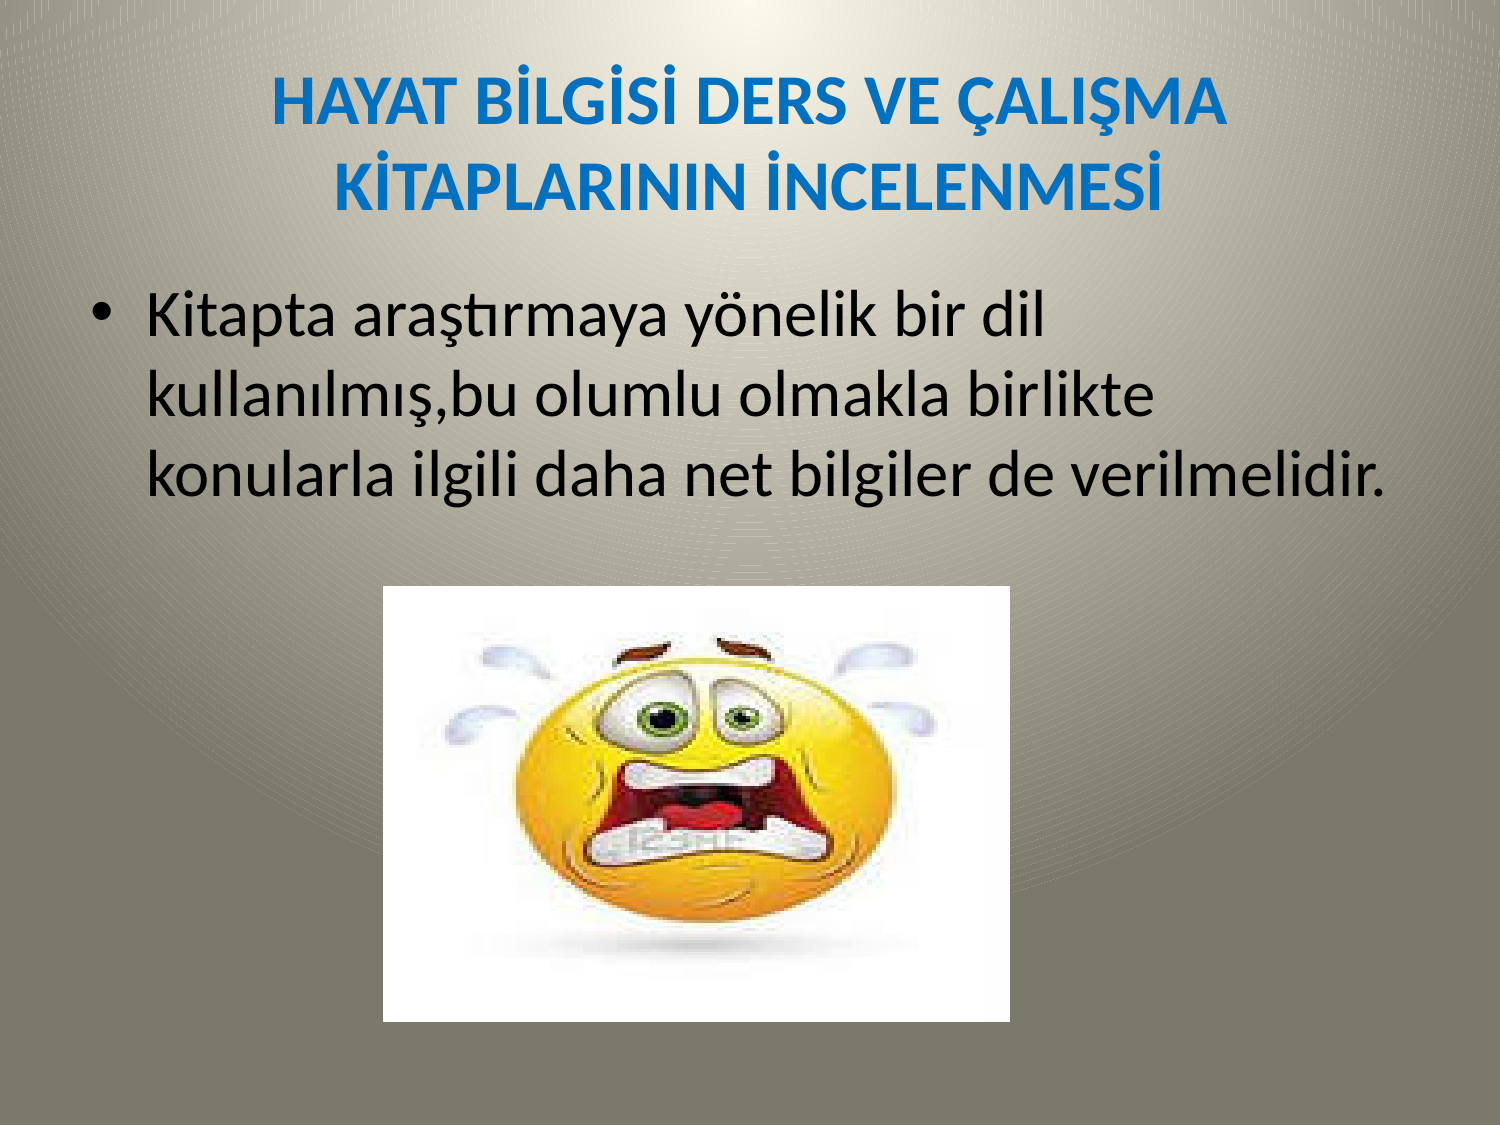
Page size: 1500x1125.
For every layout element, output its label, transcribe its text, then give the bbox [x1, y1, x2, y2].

picture [383, 585, 1011, 1022]
list Kitapta araştırmaya yönelik bir dil kullanılmış,bu olumlu olmakla birlikte konularla ilgili daha net bilgiler de verilmelidir. [75, 262, 1425, 1005]
title HAYAT BİLGİSİ DERS VE ÇALIŞMA KİTAPLARININ İNCELENMESİ [75, 45, 1425, 233]
